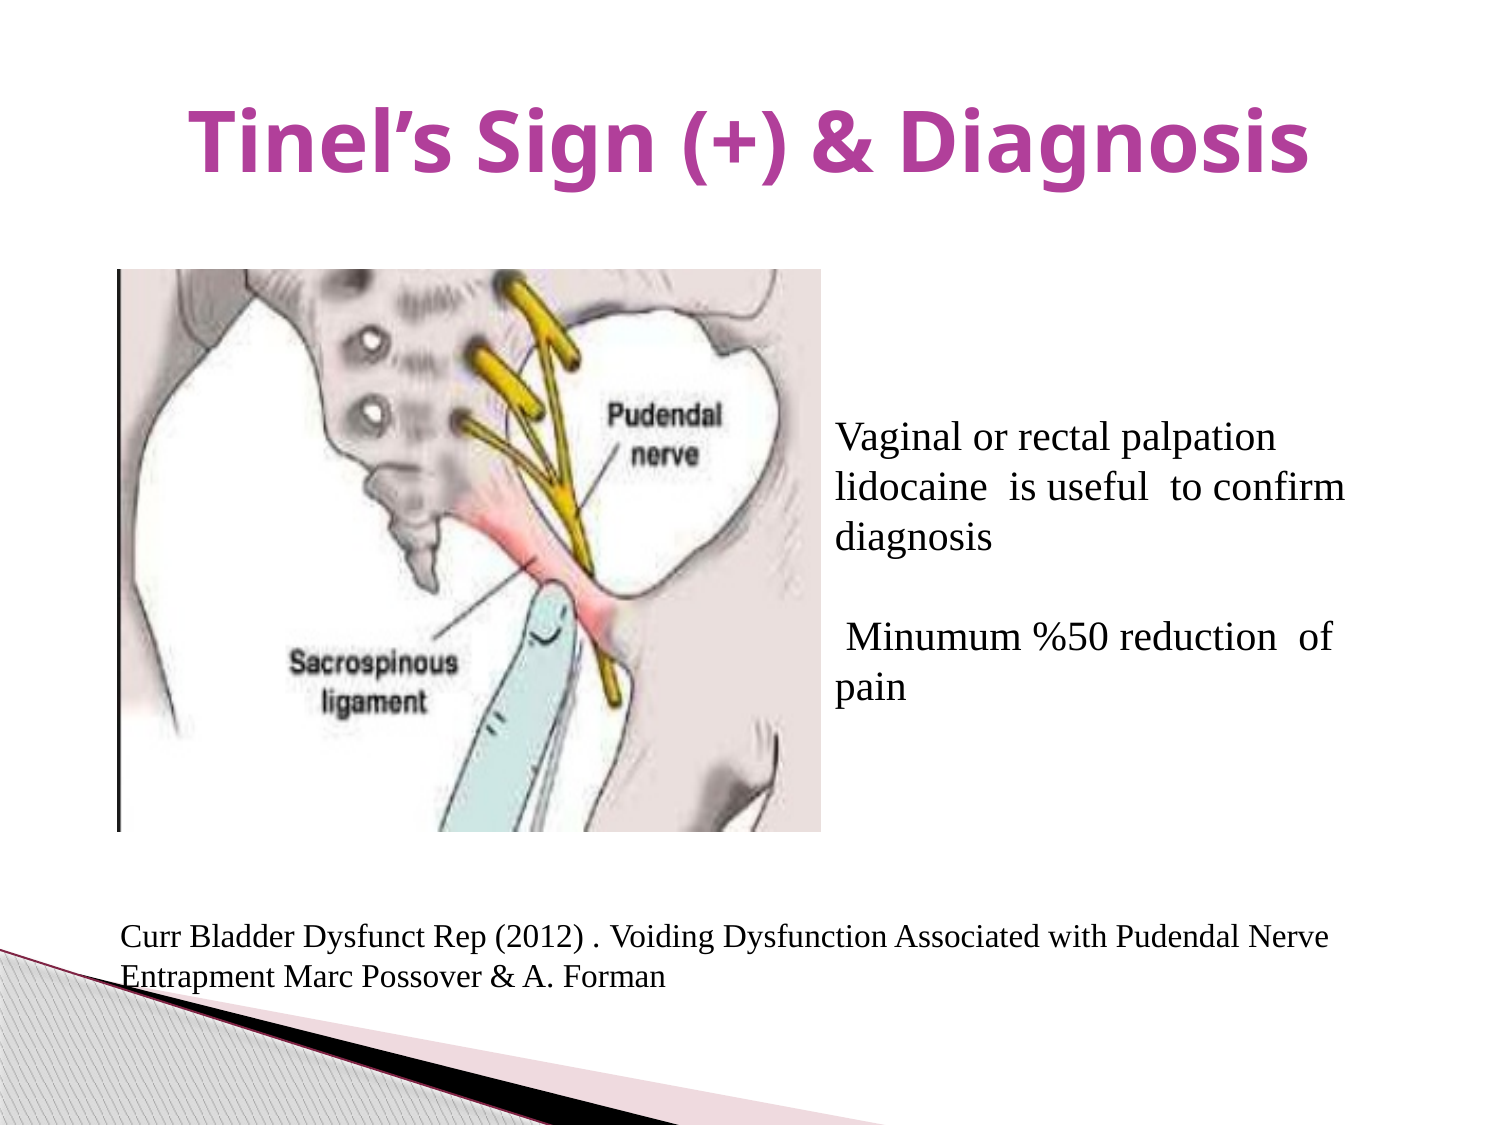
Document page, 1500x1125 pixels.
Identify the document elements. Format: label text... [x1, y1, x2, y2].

title Tinel’s Sign (+) & Diagnosis [75, 45, 1425, 233]
text_box Vaginal or rectal palpation lidocaine is useful to confirm diagnosis Minumum %50 reduction of pain [826, 351, 1430, 717]
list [116, 269, 821, 833]
text_box Curr Bladder Dysfunct Rep (2012) . Voiding Dysfunction Associated with Pudendal Nerve Entrapment Marc Possover & A. Forman [105, 867, 1500, 1002]
